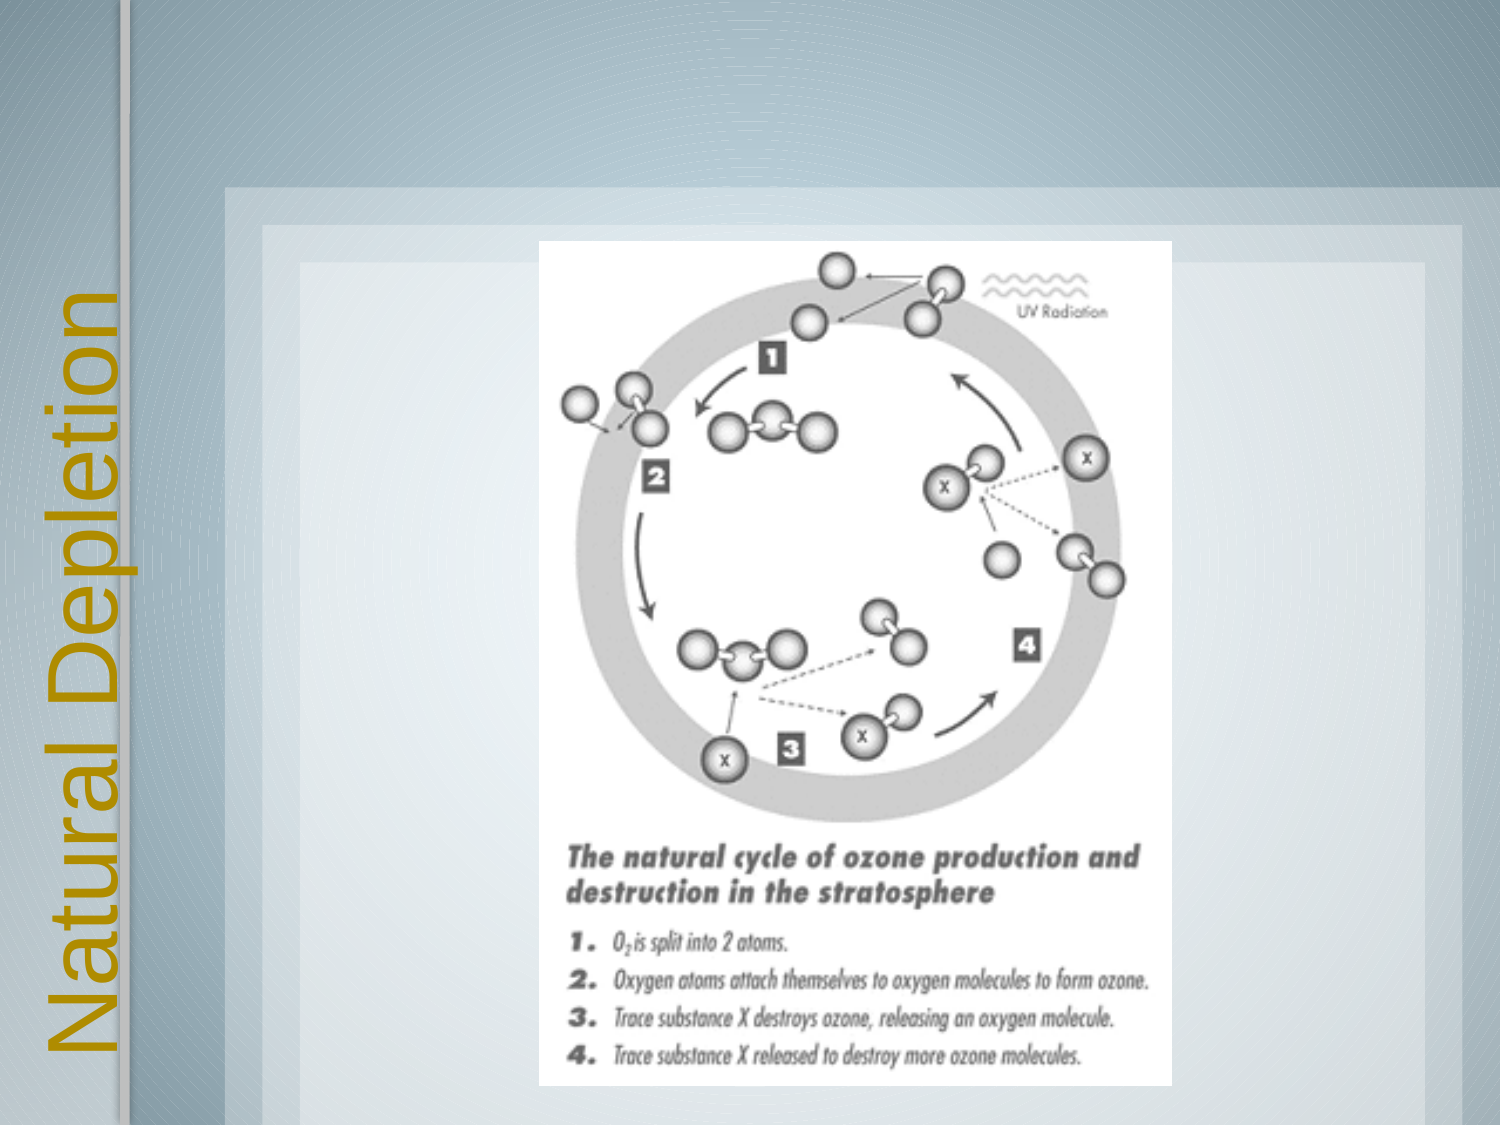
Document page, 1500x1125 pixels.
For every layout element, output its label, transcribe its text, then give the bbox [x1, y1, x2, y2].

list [537, 240, 1173, 1087]
title Natural Depletion [6, 50, 146, 1075]
